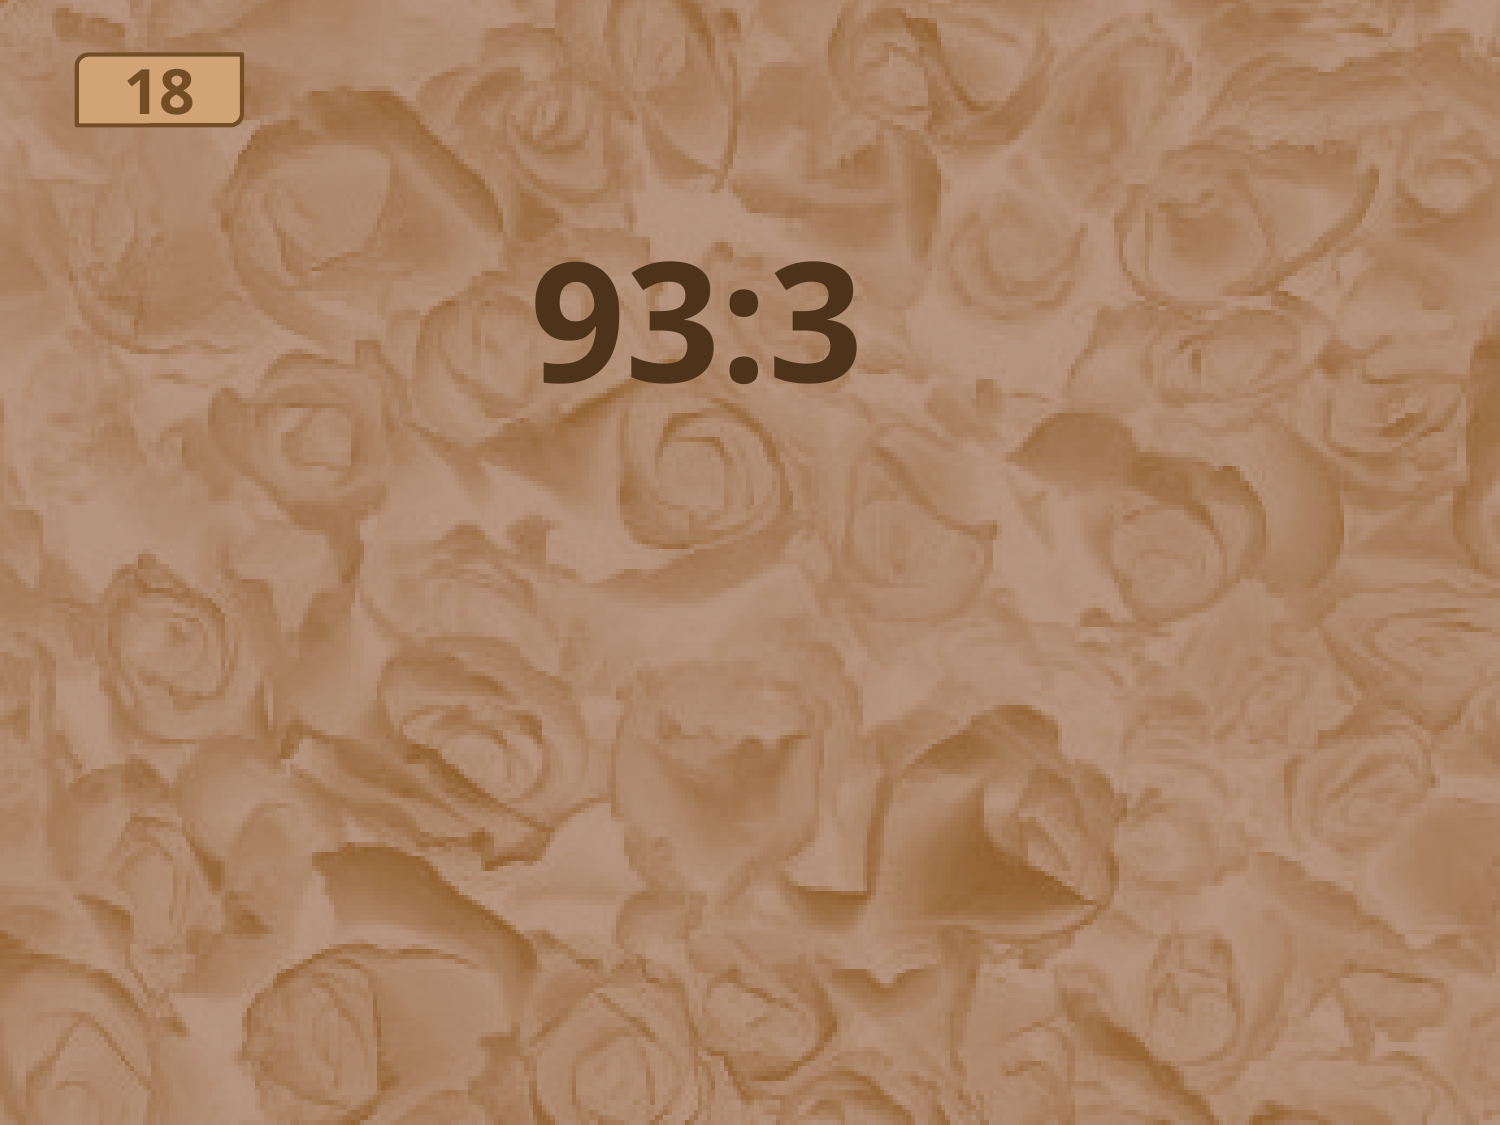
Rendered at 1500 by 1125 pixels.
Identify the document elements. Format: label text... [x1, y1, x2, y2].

text_box 18 [74, 52, 245, 128]
text_box 93:3 [159, 208, 1365, 423]
